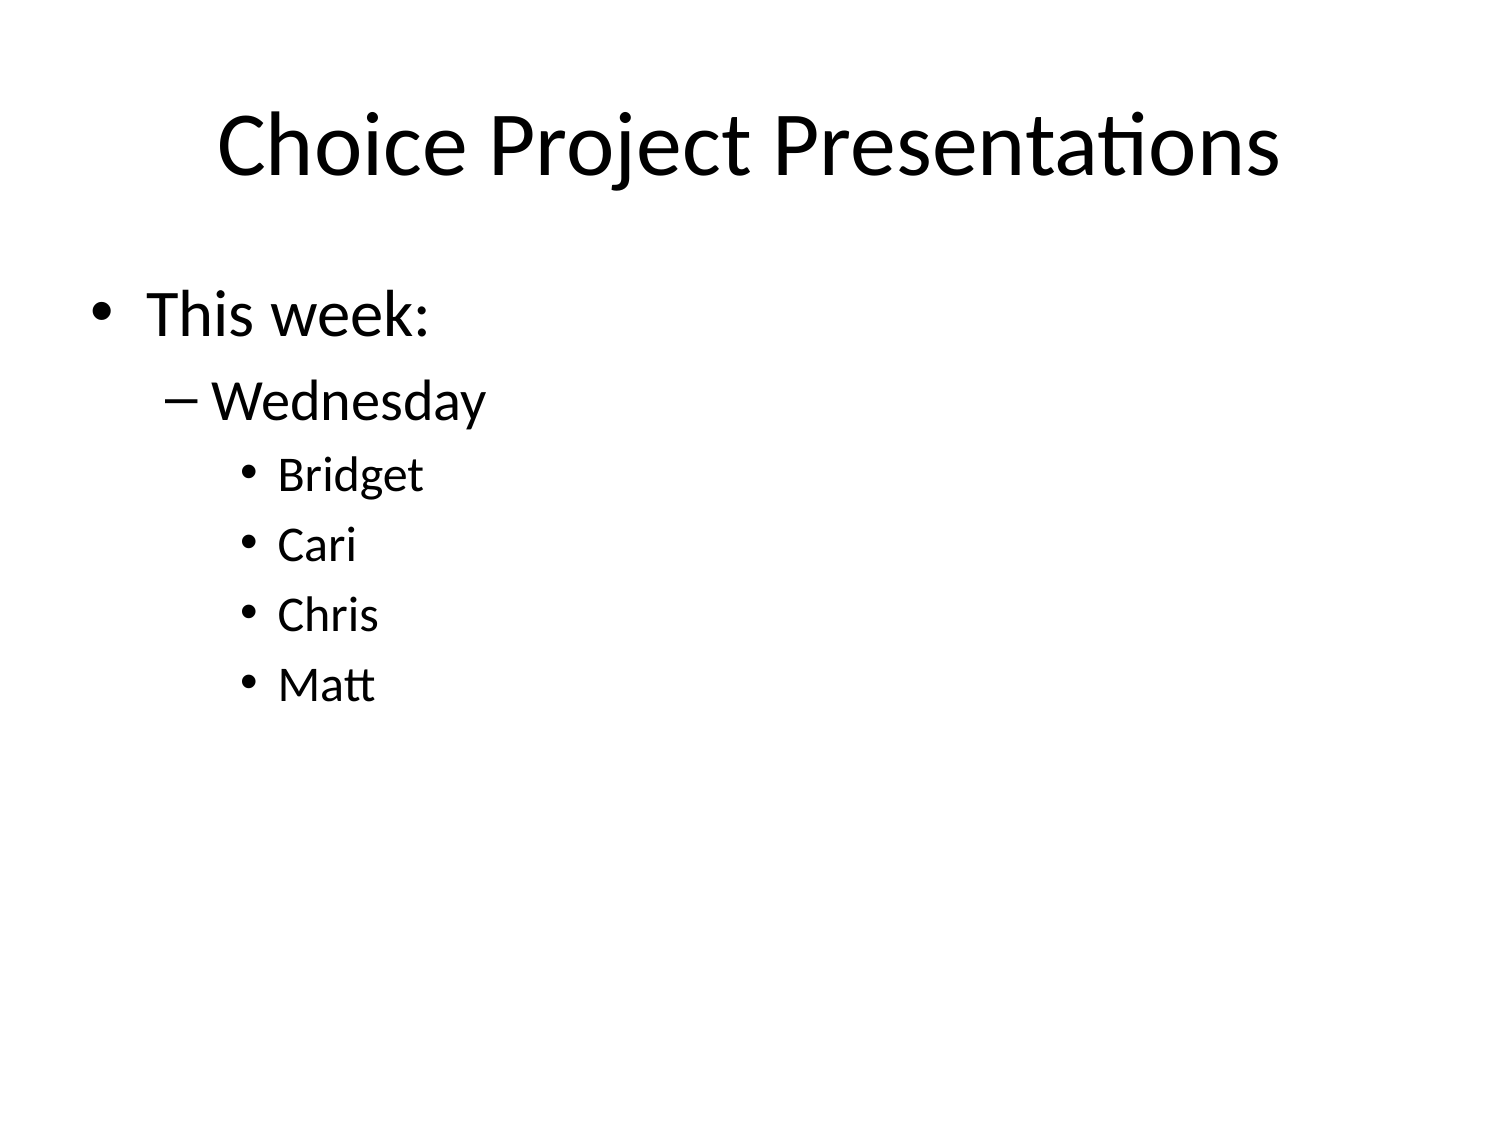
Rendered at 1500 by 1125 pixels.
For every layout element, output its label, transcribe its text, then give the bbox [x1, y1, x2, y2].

list This week: Wednesday Bridget Cari Chris Matt [75, 262, 1425, 1005]
title Choice Project Presentations [75, 45, 1425, 233]
